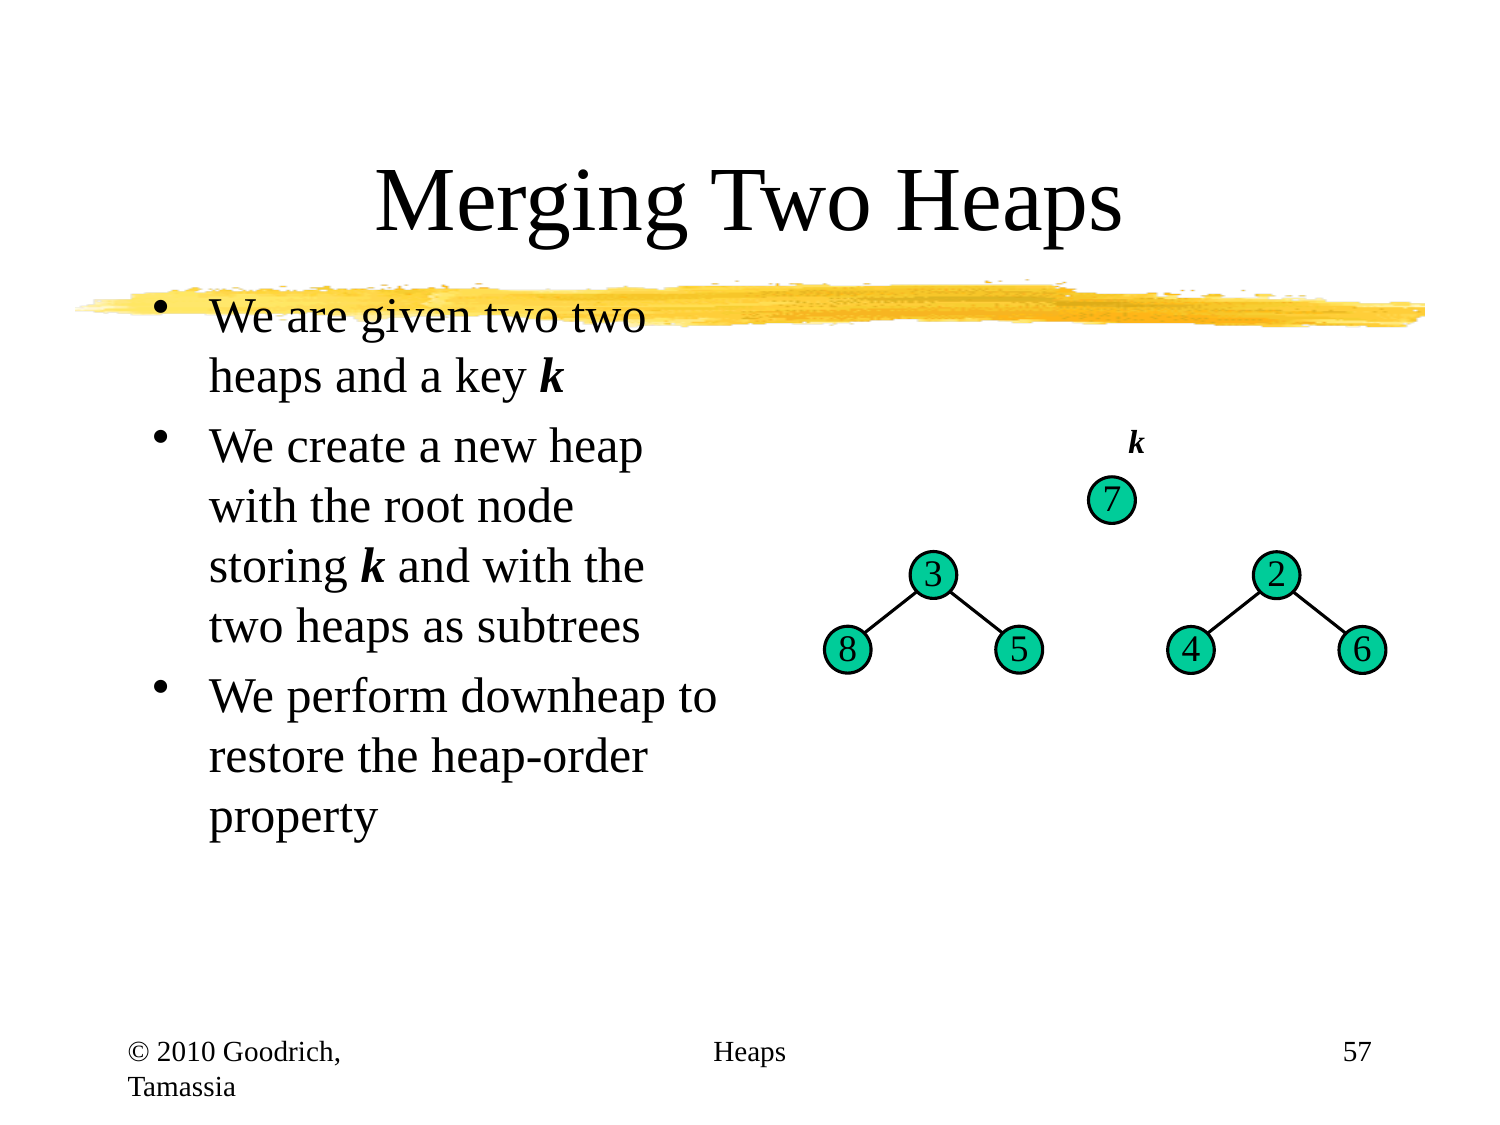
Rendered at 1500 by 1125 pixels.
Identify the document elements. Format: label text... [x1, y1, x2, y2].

text_box 3 [910, 551, 957, 599]
footer Heaps [512, 1024, 988, 1101]
text_box 5 [995, 626, 1043, 674]
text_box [1207, 592, 1261, 633]
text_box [949, 592, 1004, 633]
text_box 8 [824, 626, 872, 674]
picture [738, 274, 1425, 338]
text_box 6 [1339, 626, 1386, 674]
text_box 2 [1253, 551, 1300, 599]
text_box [864, 592, 918, 633]
text_box 4 [1167, 626, 1215, 674]
text_box k [1113, 412, 1161, 468]
list We are given two two heaps and a key k We create a new heap with the root node storing k and with the two heaps as subtrees We perform downheap to restore the heap-order property [137, 274, 738, 951]
slide_number 57 [1074, 1024, 1388, 1101]
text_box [1292, 592, 1347, 633]
text_box 7 [1088, 476, 1136, 524]
slide_number © 2010 Goodrich, Tamassia [112, 1024, 426, 1101]
picture [75, 274, 137, 338]
title Merging Two Heaps [112, 99, 1388, 288]
